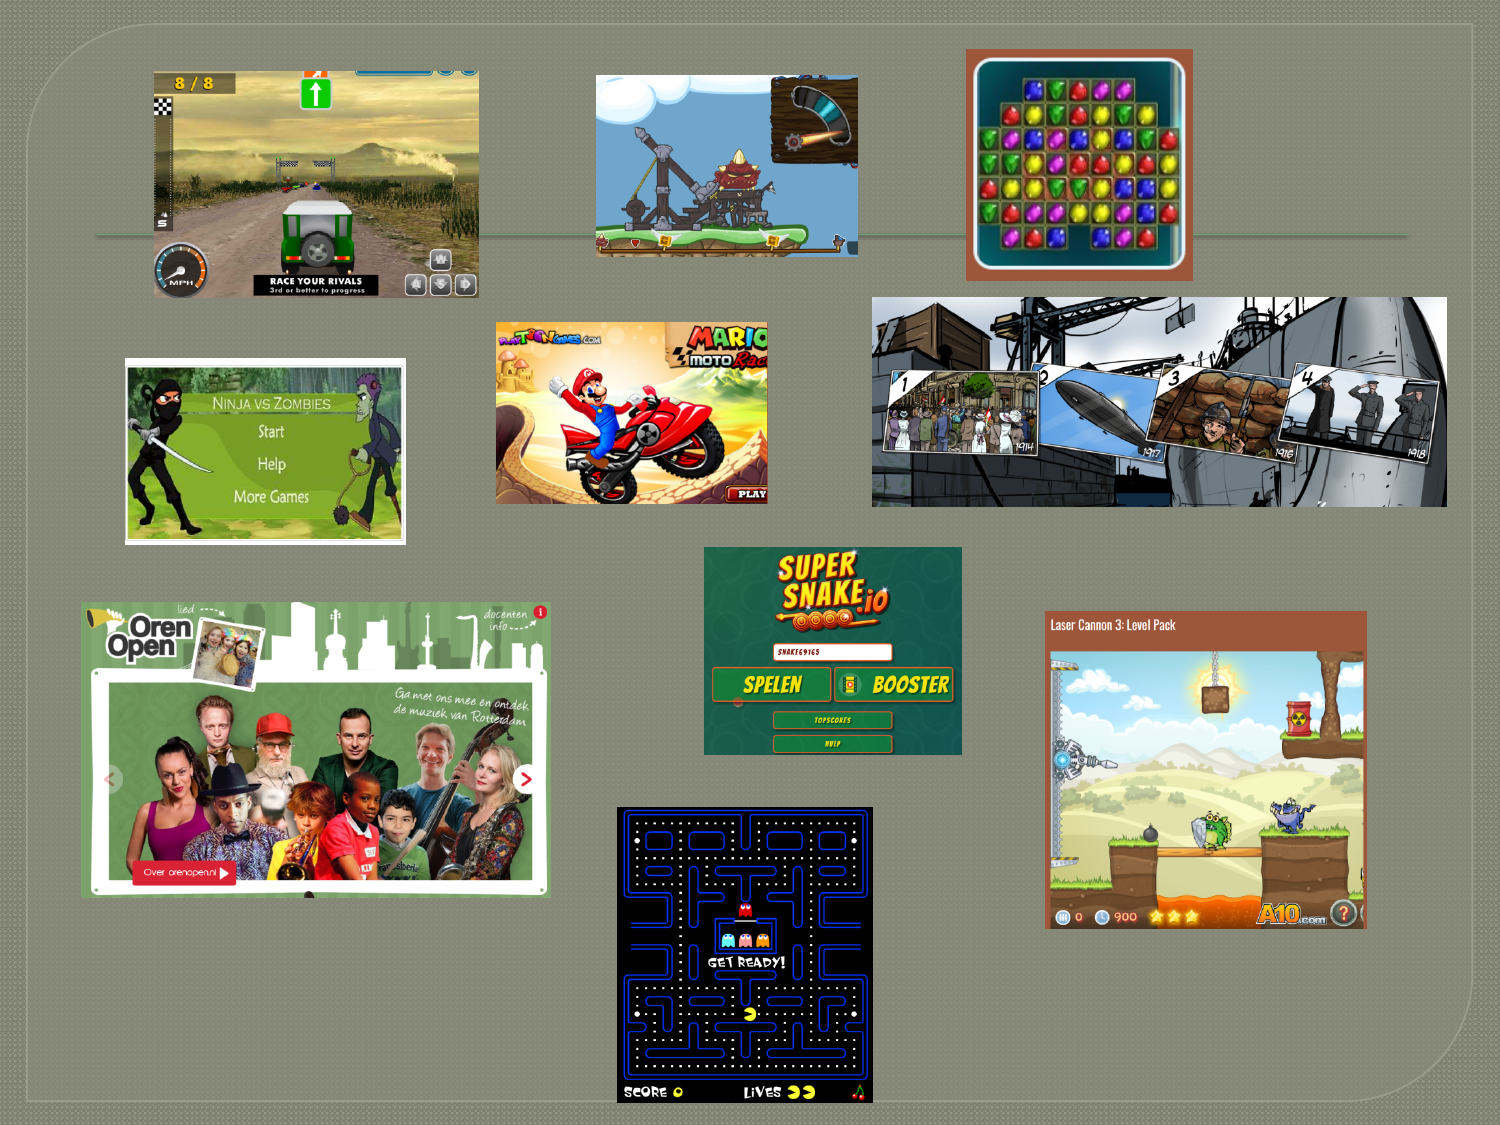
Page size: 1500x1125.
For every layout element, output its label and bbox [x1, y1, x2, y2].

picture [1045, 611, 1367, 929]
picture [596, 74, 858, 257]
picture [704, 546, 963, 755]
picture [153, 71, 479, 299]
picture [872, 297, 1447, 508]
picture [81, 601, 551, 898]
picture [496, 322, 769, 505]
picture [965, 49, 1193, 281]
picture [125, 358, 406, 546]
picture [617, 807, 873, 1103]
